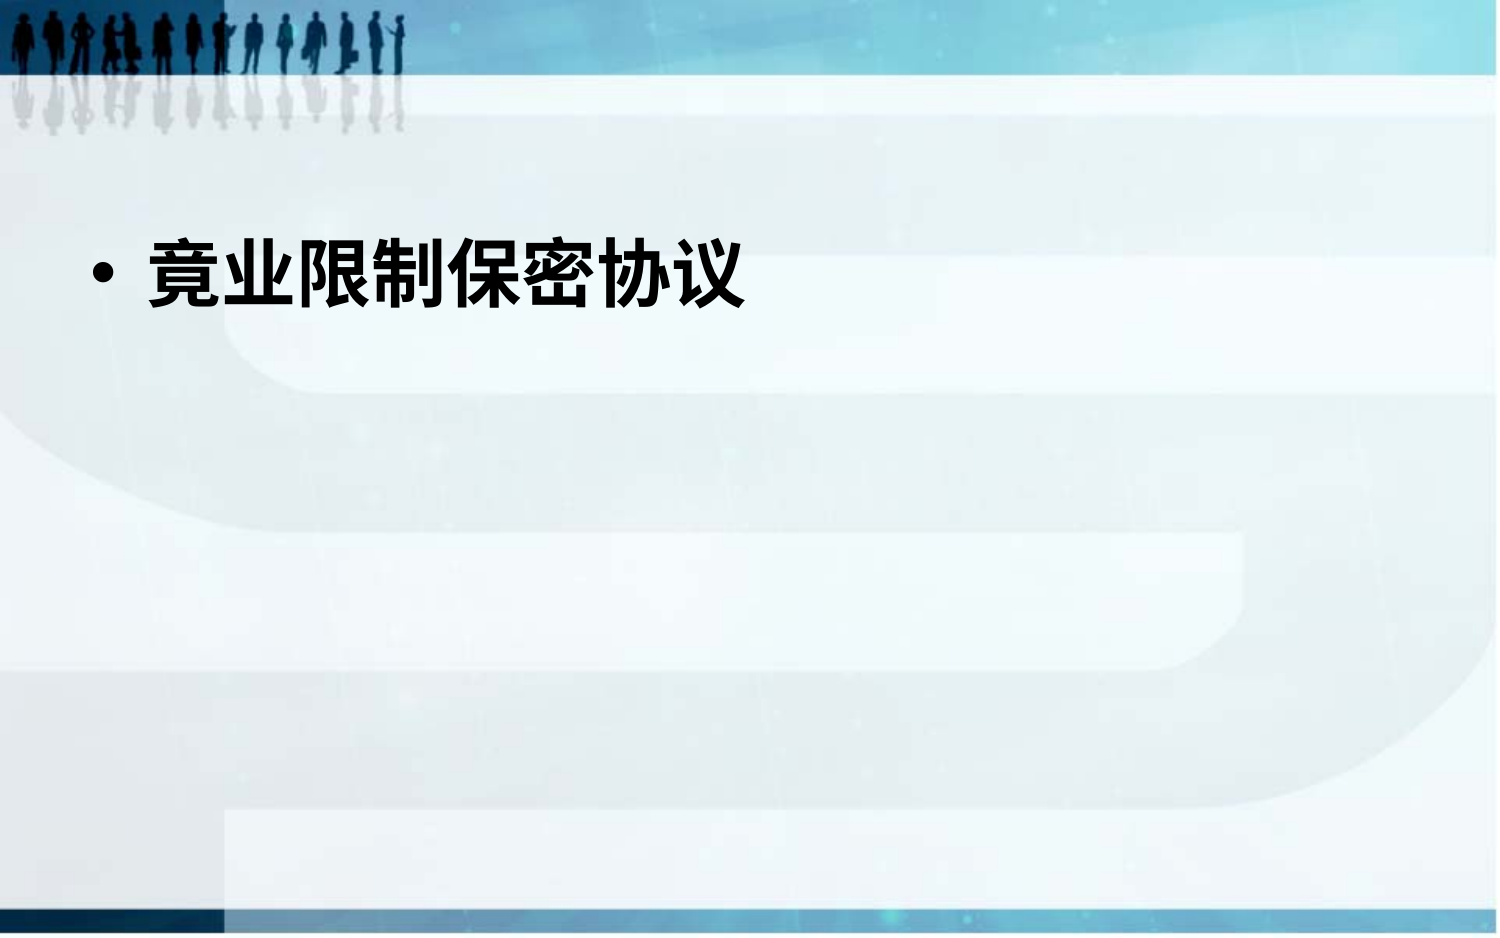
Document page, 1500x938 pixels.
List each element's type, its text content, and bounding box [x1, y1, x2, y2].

picture [0, 0, 1500, 938]
list 竟业限制保密协议 [74, 218, 1426, 838]
